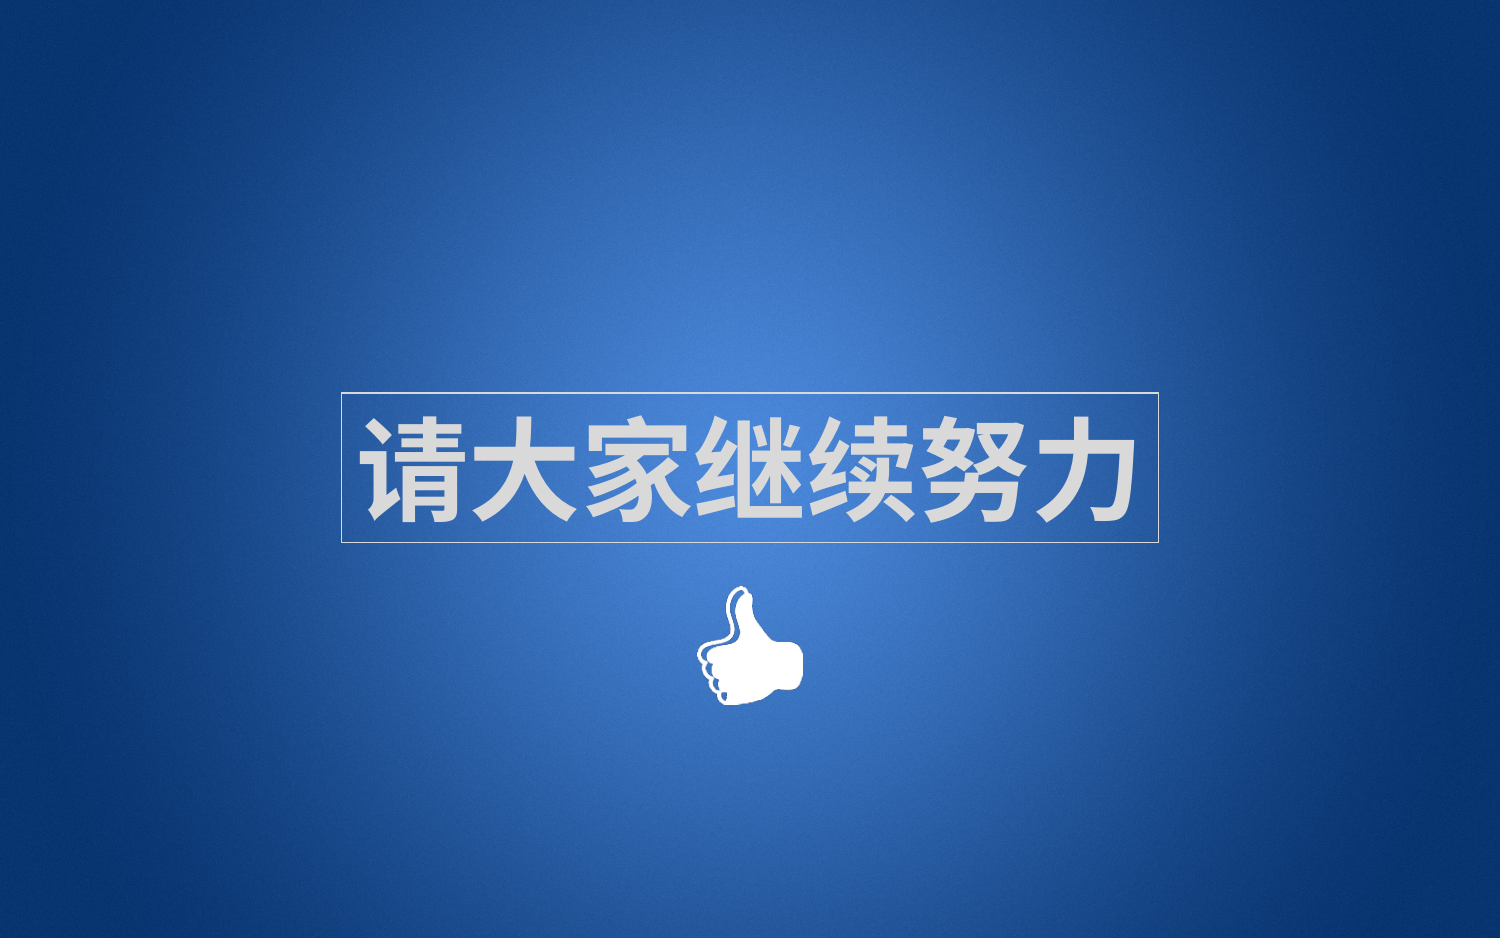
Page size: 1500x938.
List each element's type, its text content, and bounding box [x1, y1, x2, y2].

text_box 请大家继续努力 [341, 392, 1159, 543]
picture [0, 0, 1500, 938]
